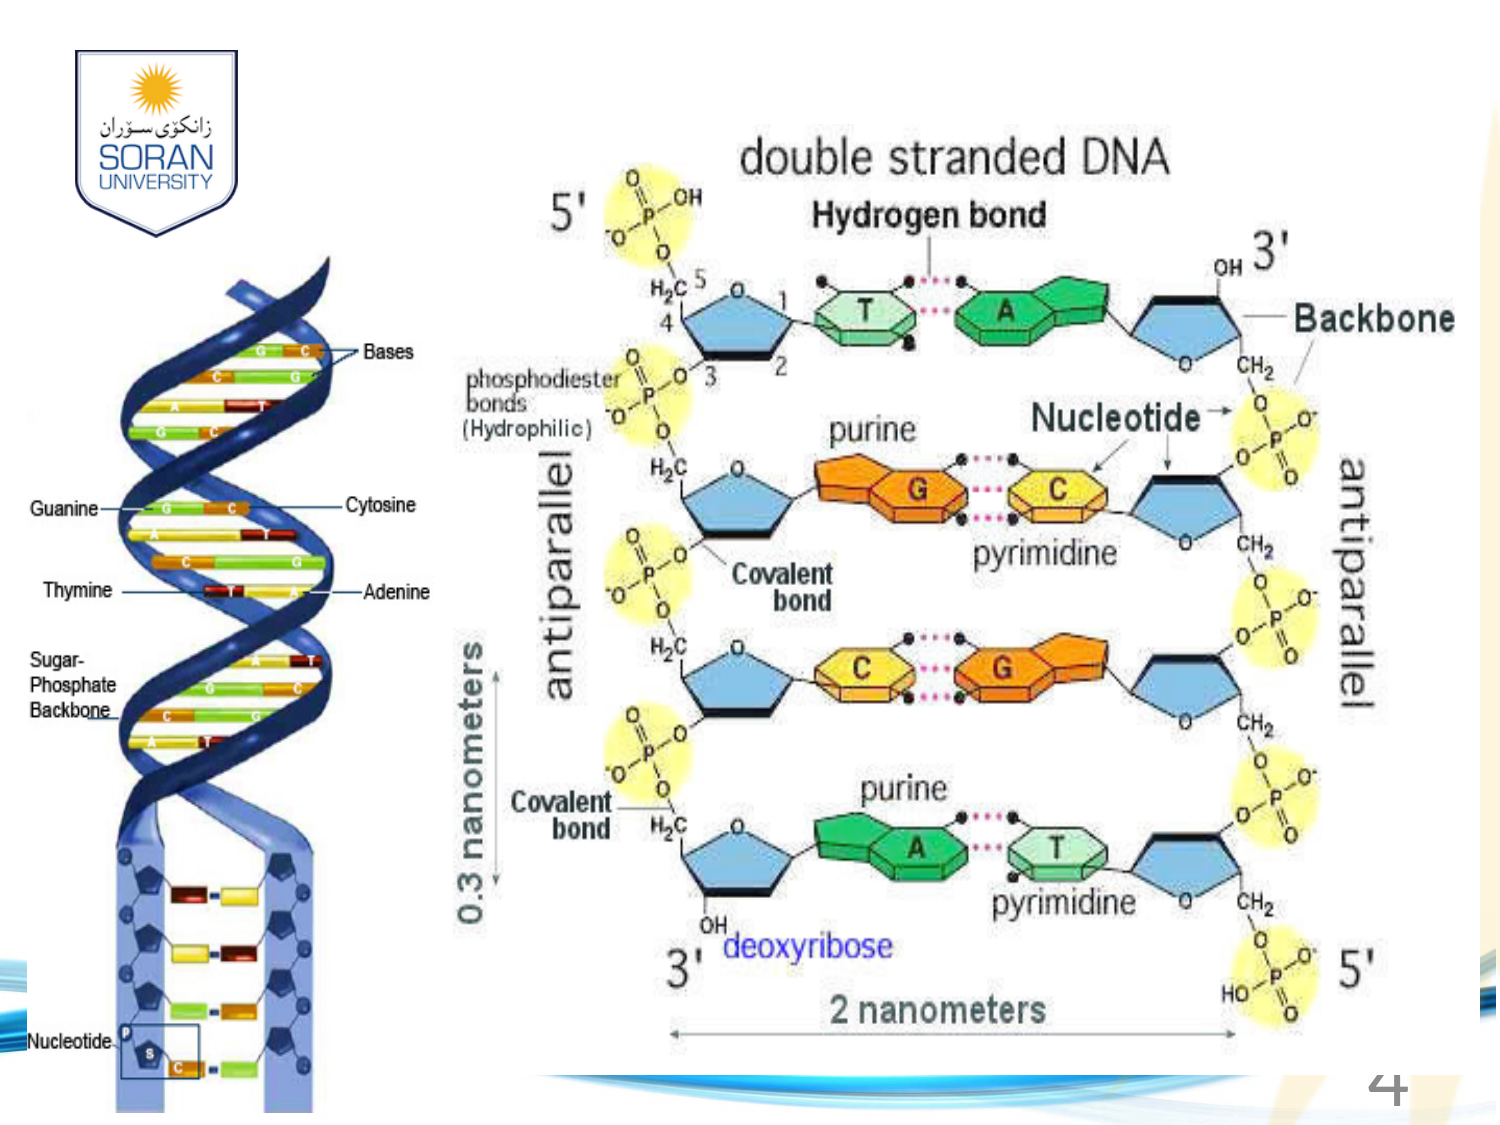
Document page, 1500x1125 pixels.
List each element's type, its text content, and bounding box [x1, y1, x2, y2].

picture [75, 50, 238, 238]
slide_number 4 [1074, 1085, 1425, 1103]
picture [0, 99, 1500, 1125]
